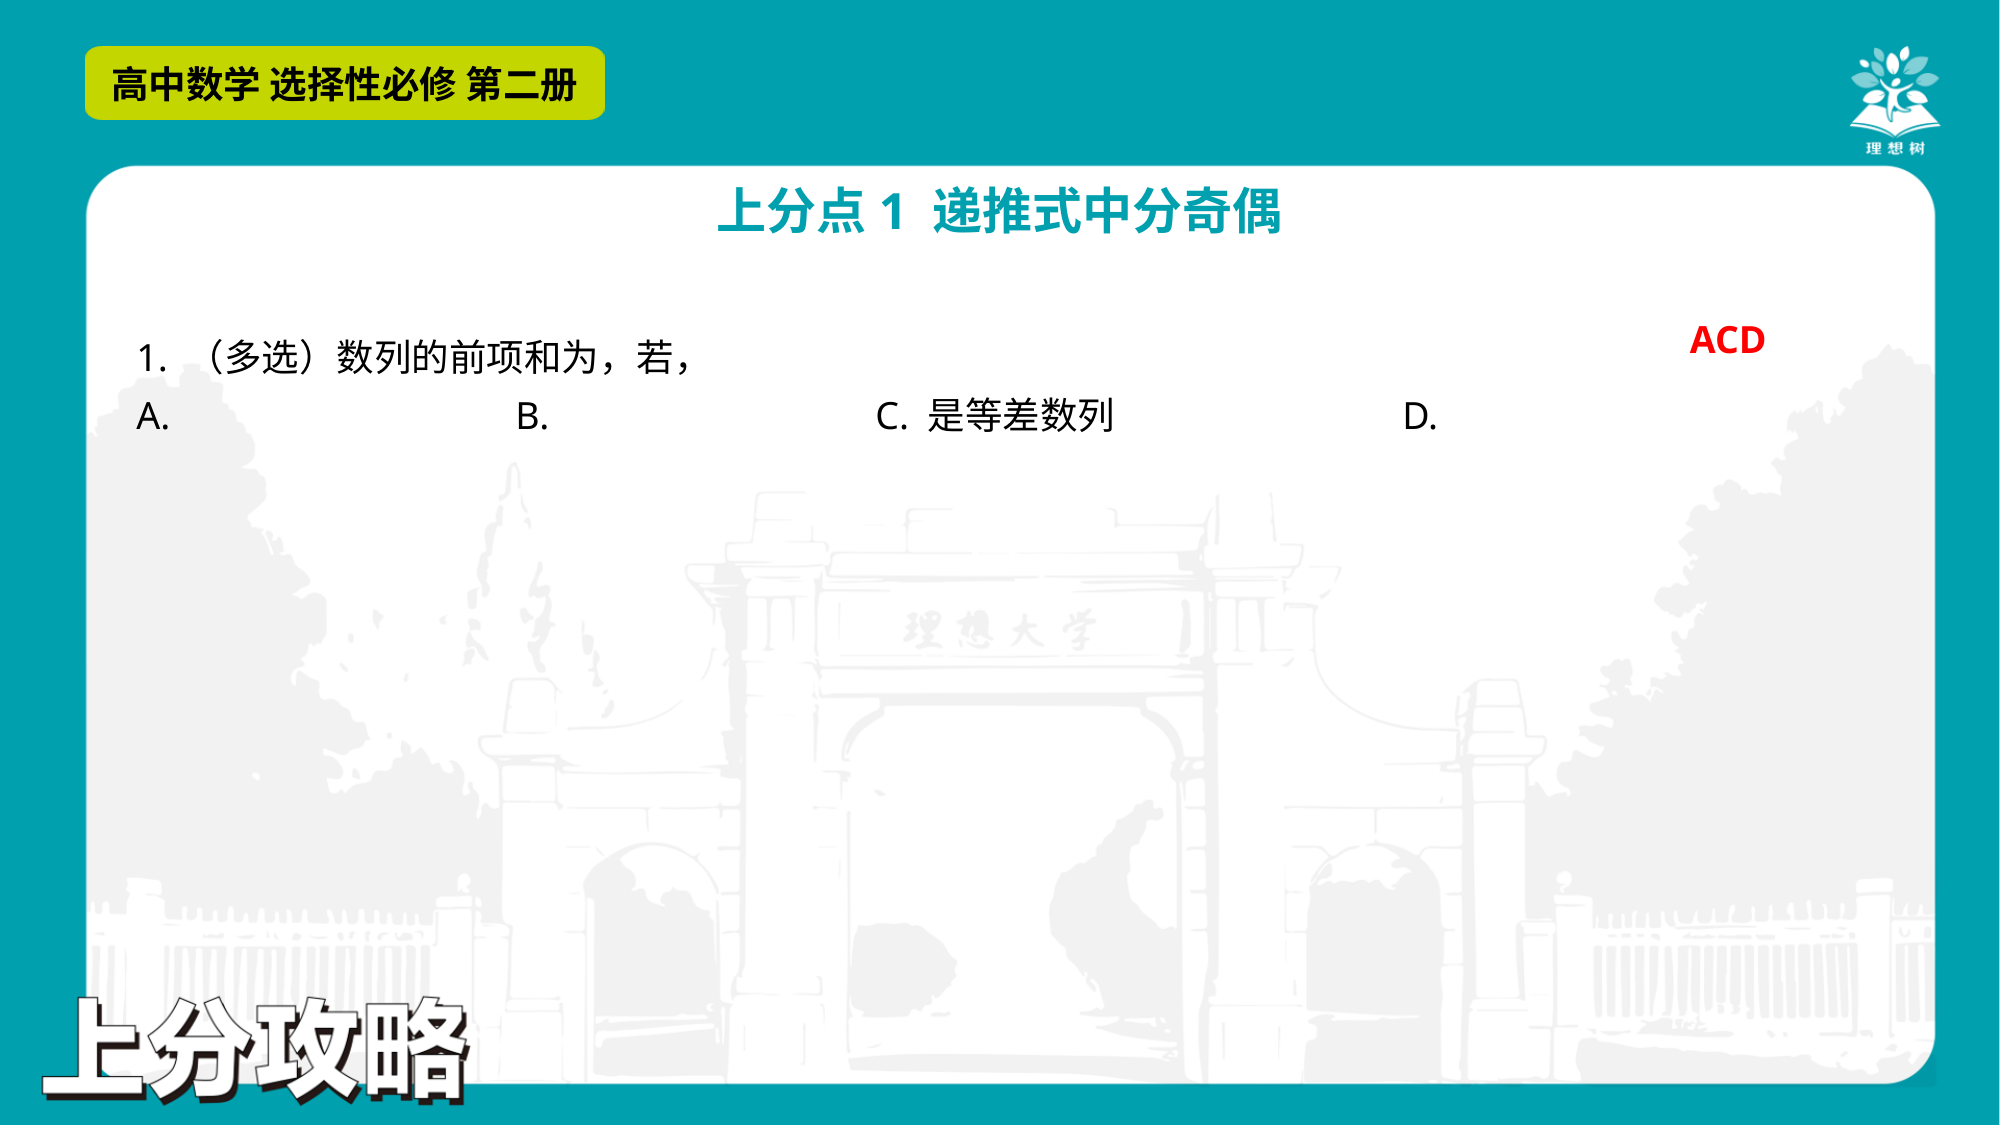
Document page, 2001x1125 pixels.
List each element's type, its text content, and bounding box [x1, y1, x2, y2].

picture [0, 0, 2000, 1125]
text_box ACD [1673, 314, 1783, 359]
